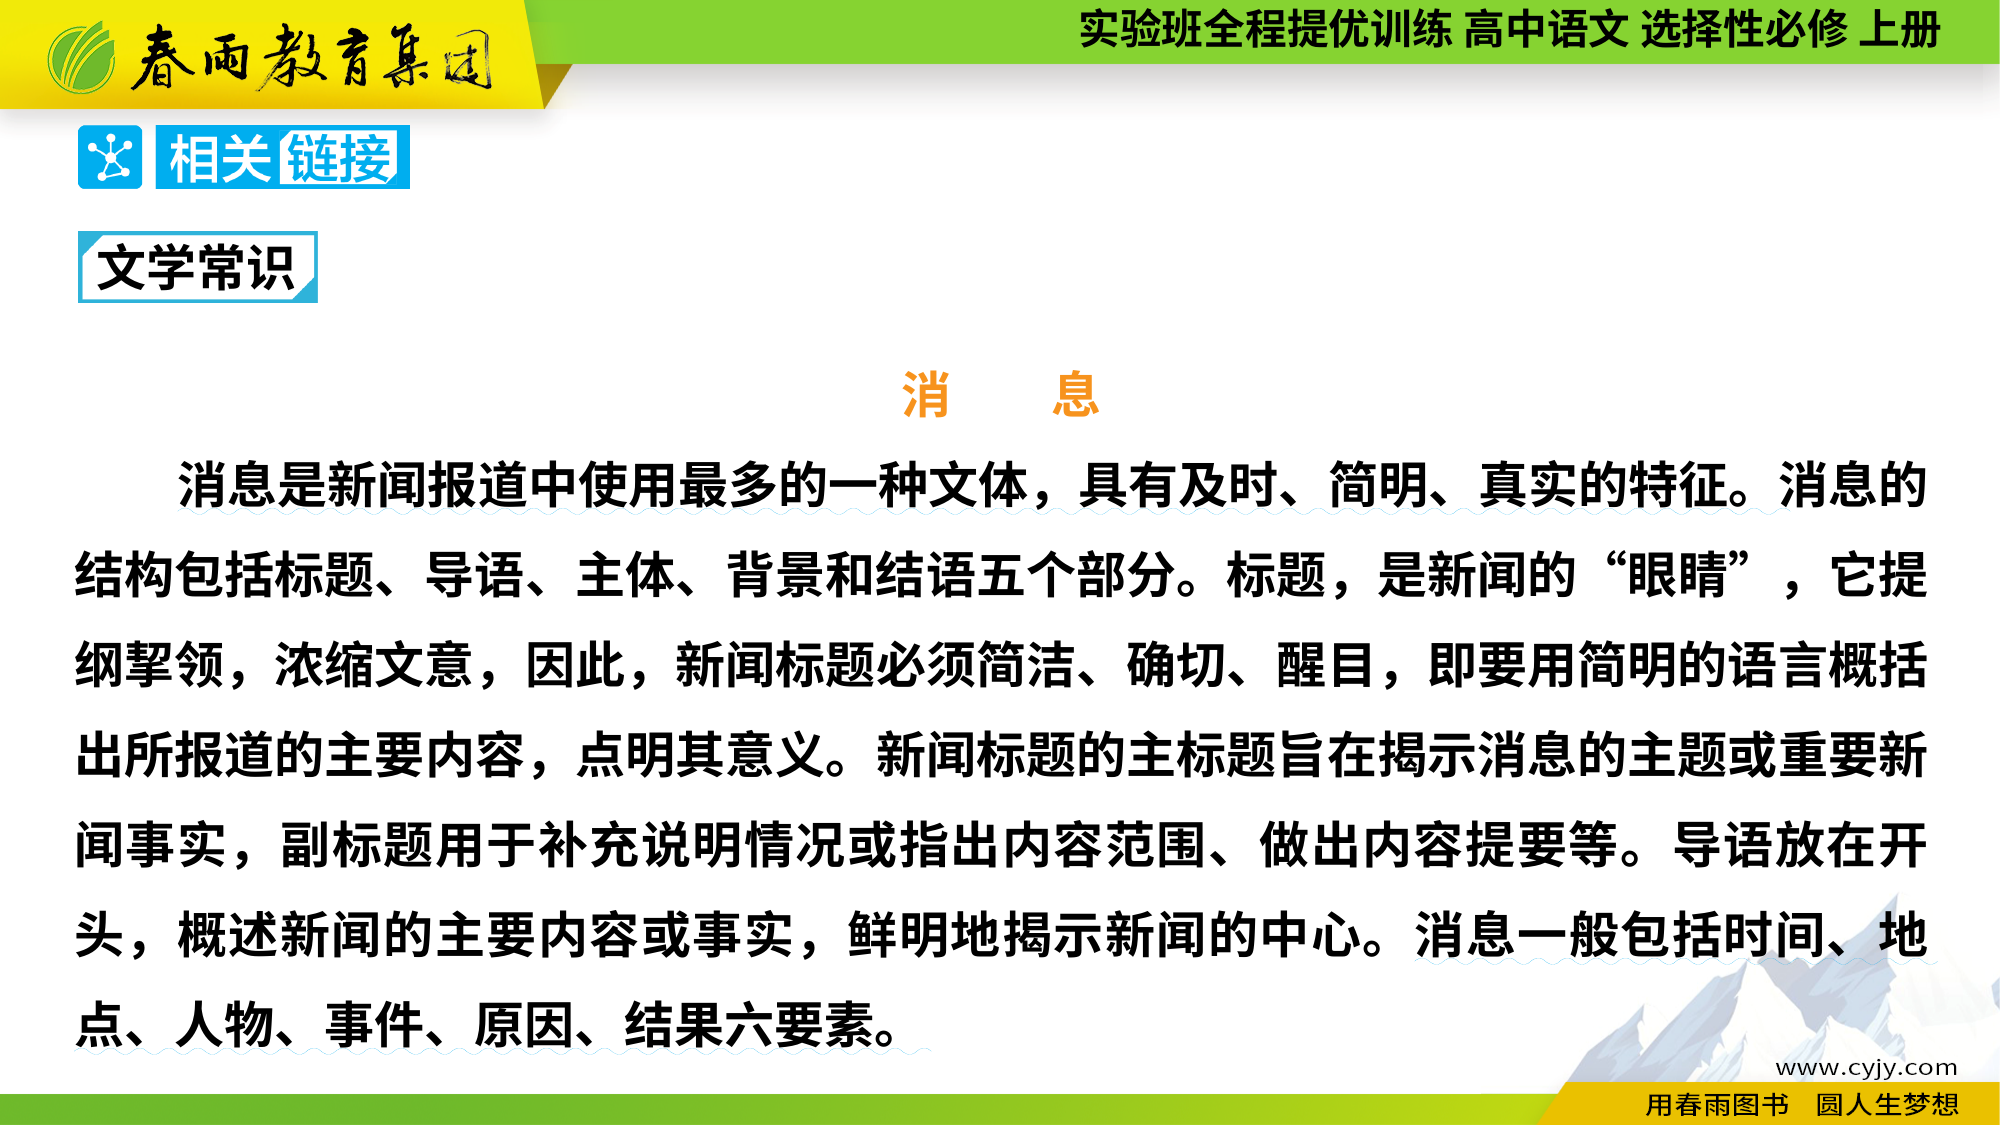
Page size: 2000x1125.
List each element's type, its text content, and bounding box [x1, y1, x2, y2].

picture [0, 0, 2000, 1125]
list 消 息 消息是新闻报道中使用最多的一种文体，具有及时、简明、真实的特征。消息的结构包括标题、导语、主体、背景和结语五个部分。标题，是新闻的“眼睛”，它提纲挈领，浓缩文意，因此，新闻标题必须简洁、确切、醒目，即要用简明的语言概括出所报道的主要内容，点明其意义。新闻标题的主标题旨在揭示消息的主题或重要新闻事实，副标题用于补充说明情况或指出内容范围、做出内容提要等。导语放在开头，概述新闻的主要内容或事实，鲜明地揭示新闻的中心。消息一般包括时间、地点、人物、事件、原因、结果六要素。 [59, 326, 1944, 1069]
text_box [78, 228, 319, 305]
